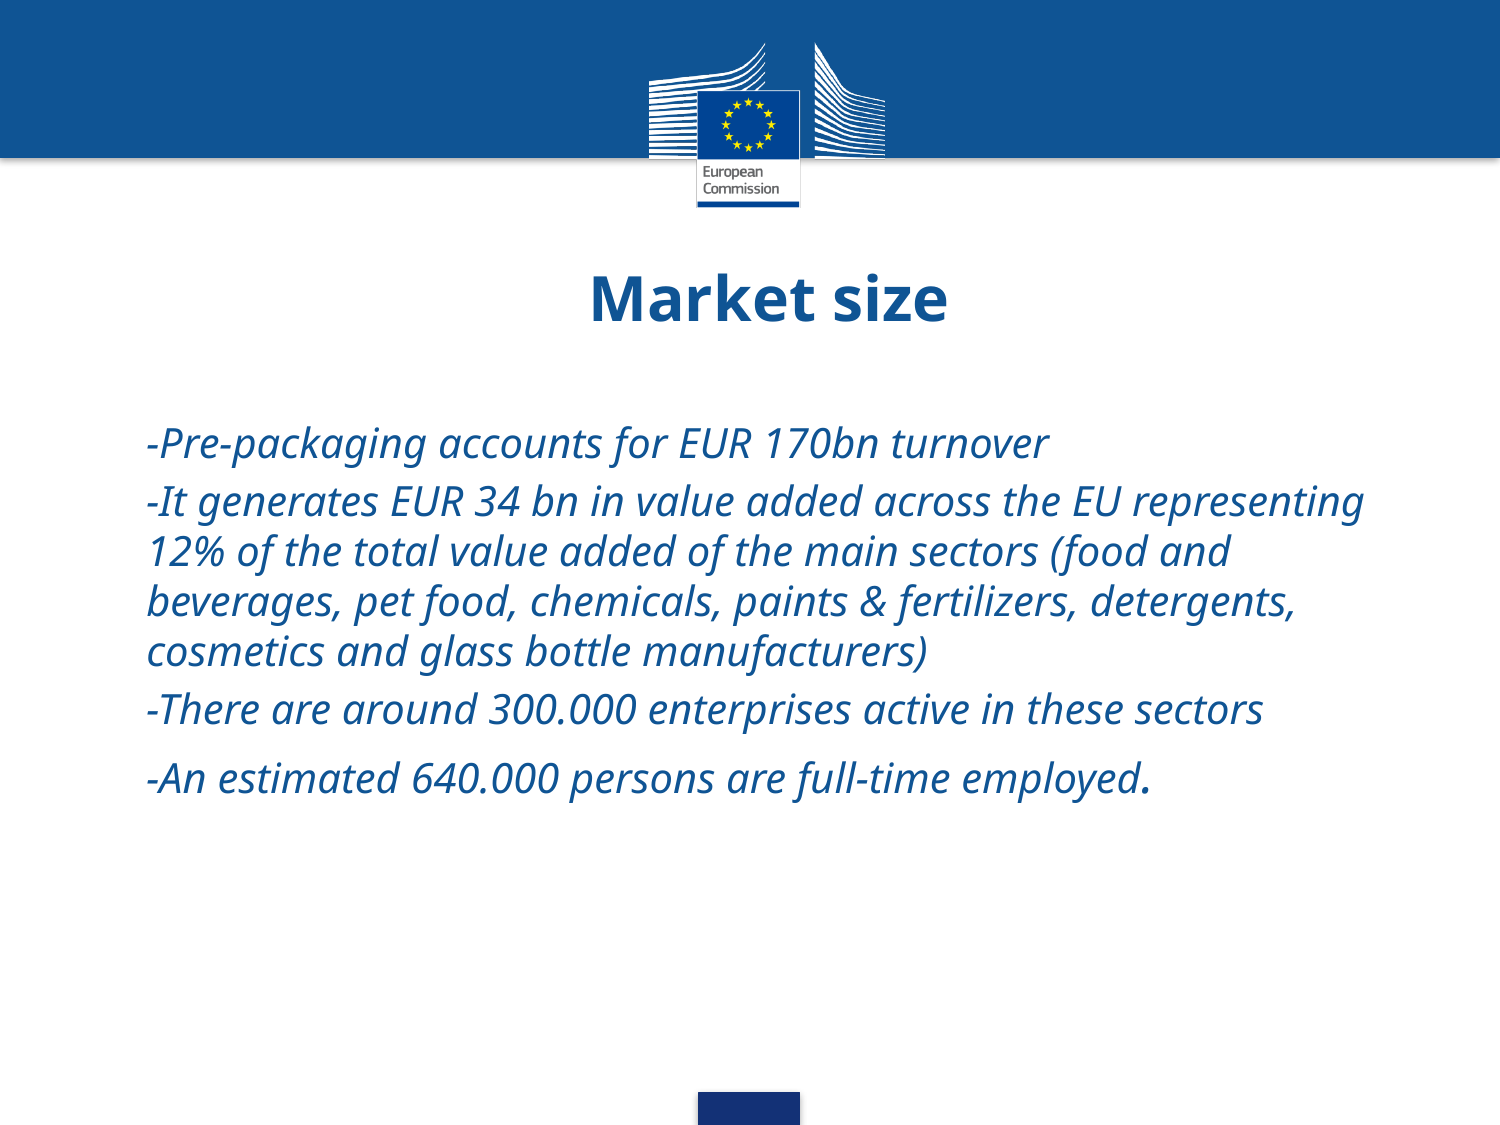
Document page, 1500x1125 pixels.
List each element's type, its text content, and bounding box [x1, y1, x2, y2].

list -Pre-packaging accounts for EUR 170bn turnover -It generates EUR 34 bn in value added across the EU representing 12% of the total value added of the main sectors (food and beverages, pet food, chemicals, paints & fertilizers, detergents, cosmetics and glass bottle manufacturers) -There are around 300.000 enterprises active in these sectors -An estimated 640.000 persons are full-time employed. [75, 408, 1425, 988]
title Market size [64, 219, 1415, 374]
picture [649, 42, 885, 208]
